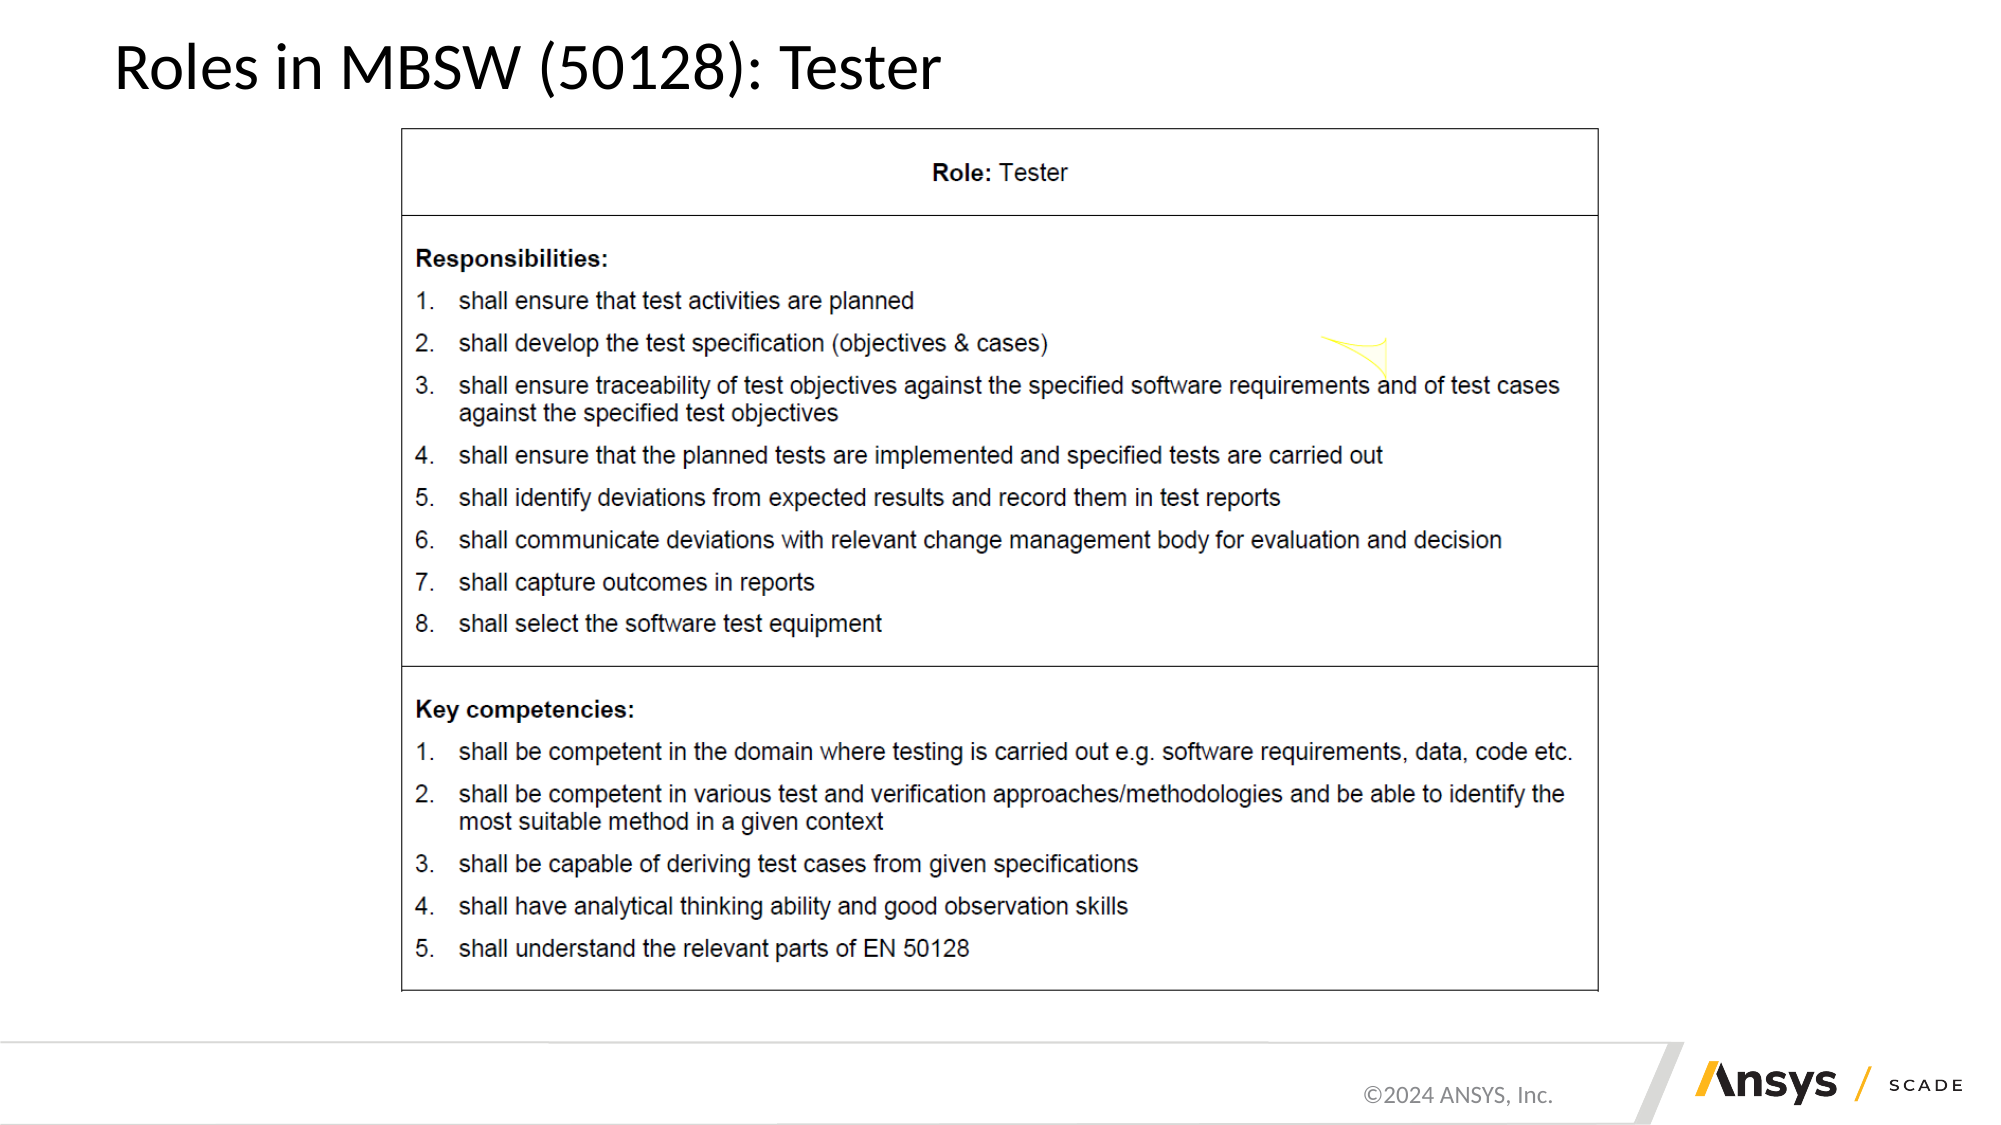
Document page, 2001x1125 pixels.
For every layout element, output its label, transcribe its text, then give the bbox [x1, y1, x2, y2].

title Roles in MBSW (50128): Tester [99, 24, 1900, 164]
picture [0, 0, 2000, 1125]
